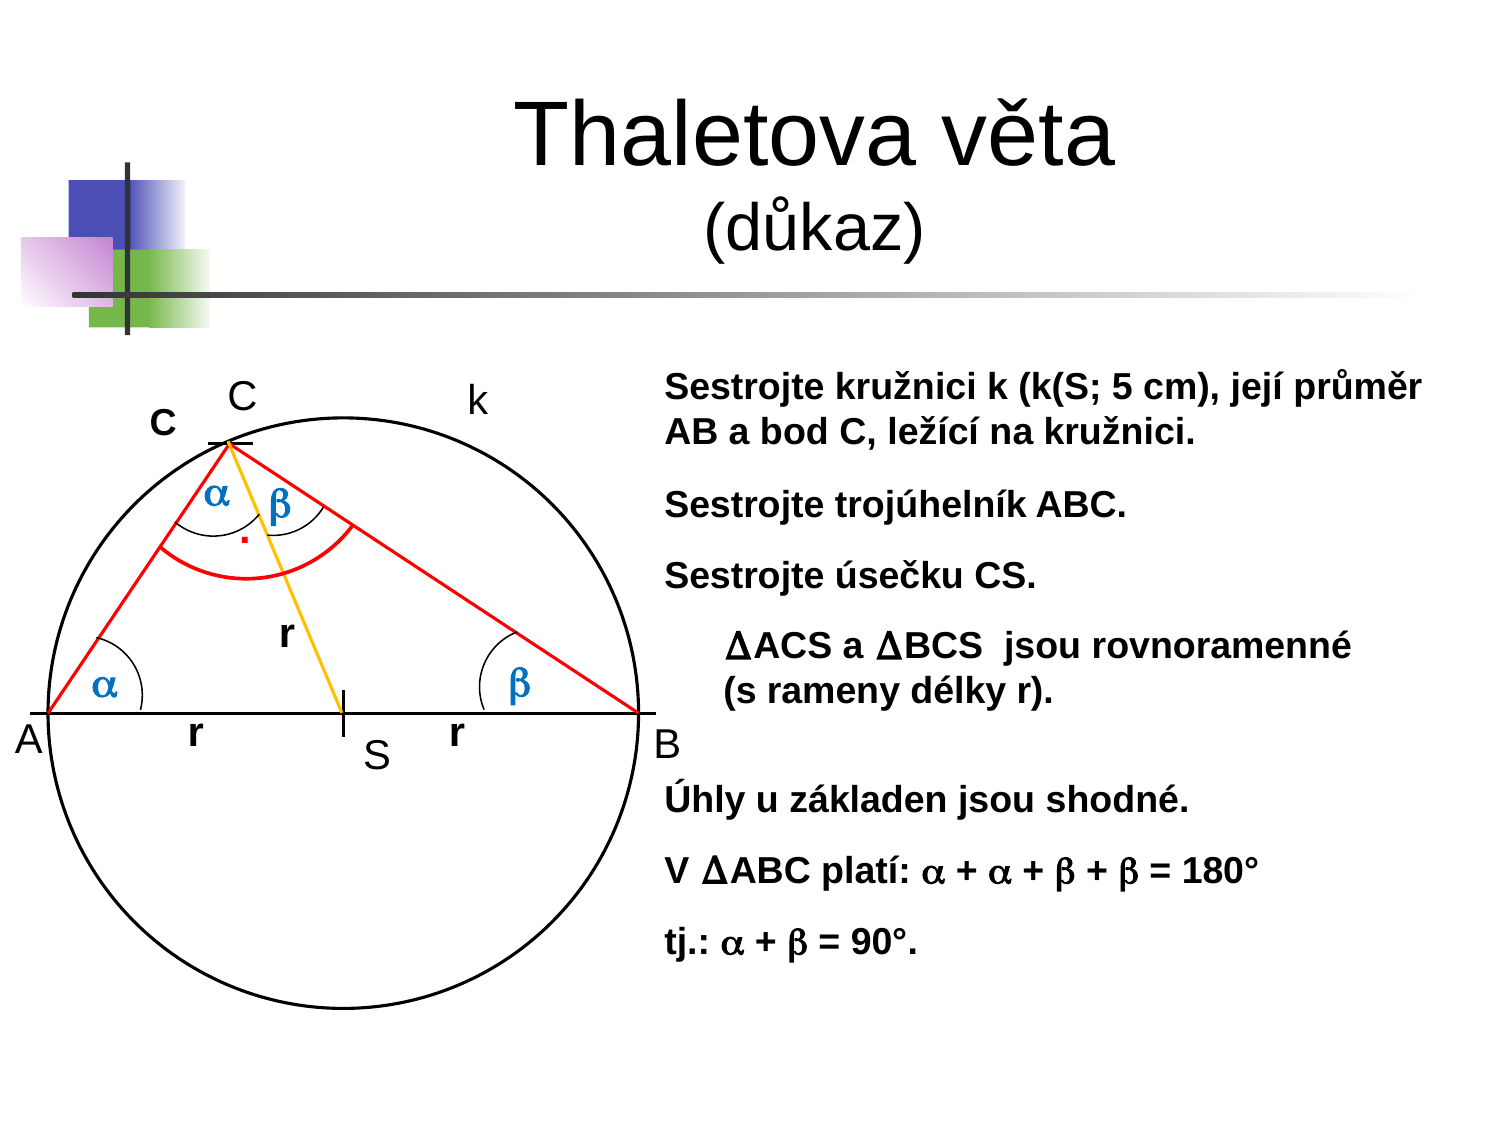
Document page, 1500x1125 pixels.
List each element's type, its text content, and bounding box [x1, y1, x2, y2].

text_box r [172, 722, 226, 763]
text_box B [638, 709, 692, 775]
text_box [53, 722, 638, 1009]
text_box ∆ACS a ∆BCS jsou rovnoramenné (s rameny délky r). [708, 614, 1412, 719]
text_box C [134, 390, 211, 442]
text_box k [452, 365, 506, 430]
text_box Sestrojte trojúhelník ABC. [649, 472, 1371, 533]
text_box r [434, 722, 488, 763]
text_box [346, 443, 639, 714]
text_box V ∆ABC platí: a + a + b + b = 180° [649, 838, 1371, 899]
text_box Úhly u základen jsou shodné. [649, 767, 1371, 828]
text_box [227, 440, 343, 714]
text_box C [212, 360, 266, 426]
text_box Sestrojte úsečku CS. [649, 543, 1371, 603]
text_box Sestrojte kružnici k (k(S; 5 cm), její průměr AB a bod C, ležící na kružnici. [649, 354, 1500, 459]
text_box A [0, 704, 53, 769]
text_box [47, 443, 223, 714]
text_box tj.: a + b = 90°. [649, 909, 948, 970]
text_box [233, 417, 461, 442]
text_box S [348, 722, 402, 785]
text_box Thaletova věta (důkaz) [206, 66, 1424, 271]
